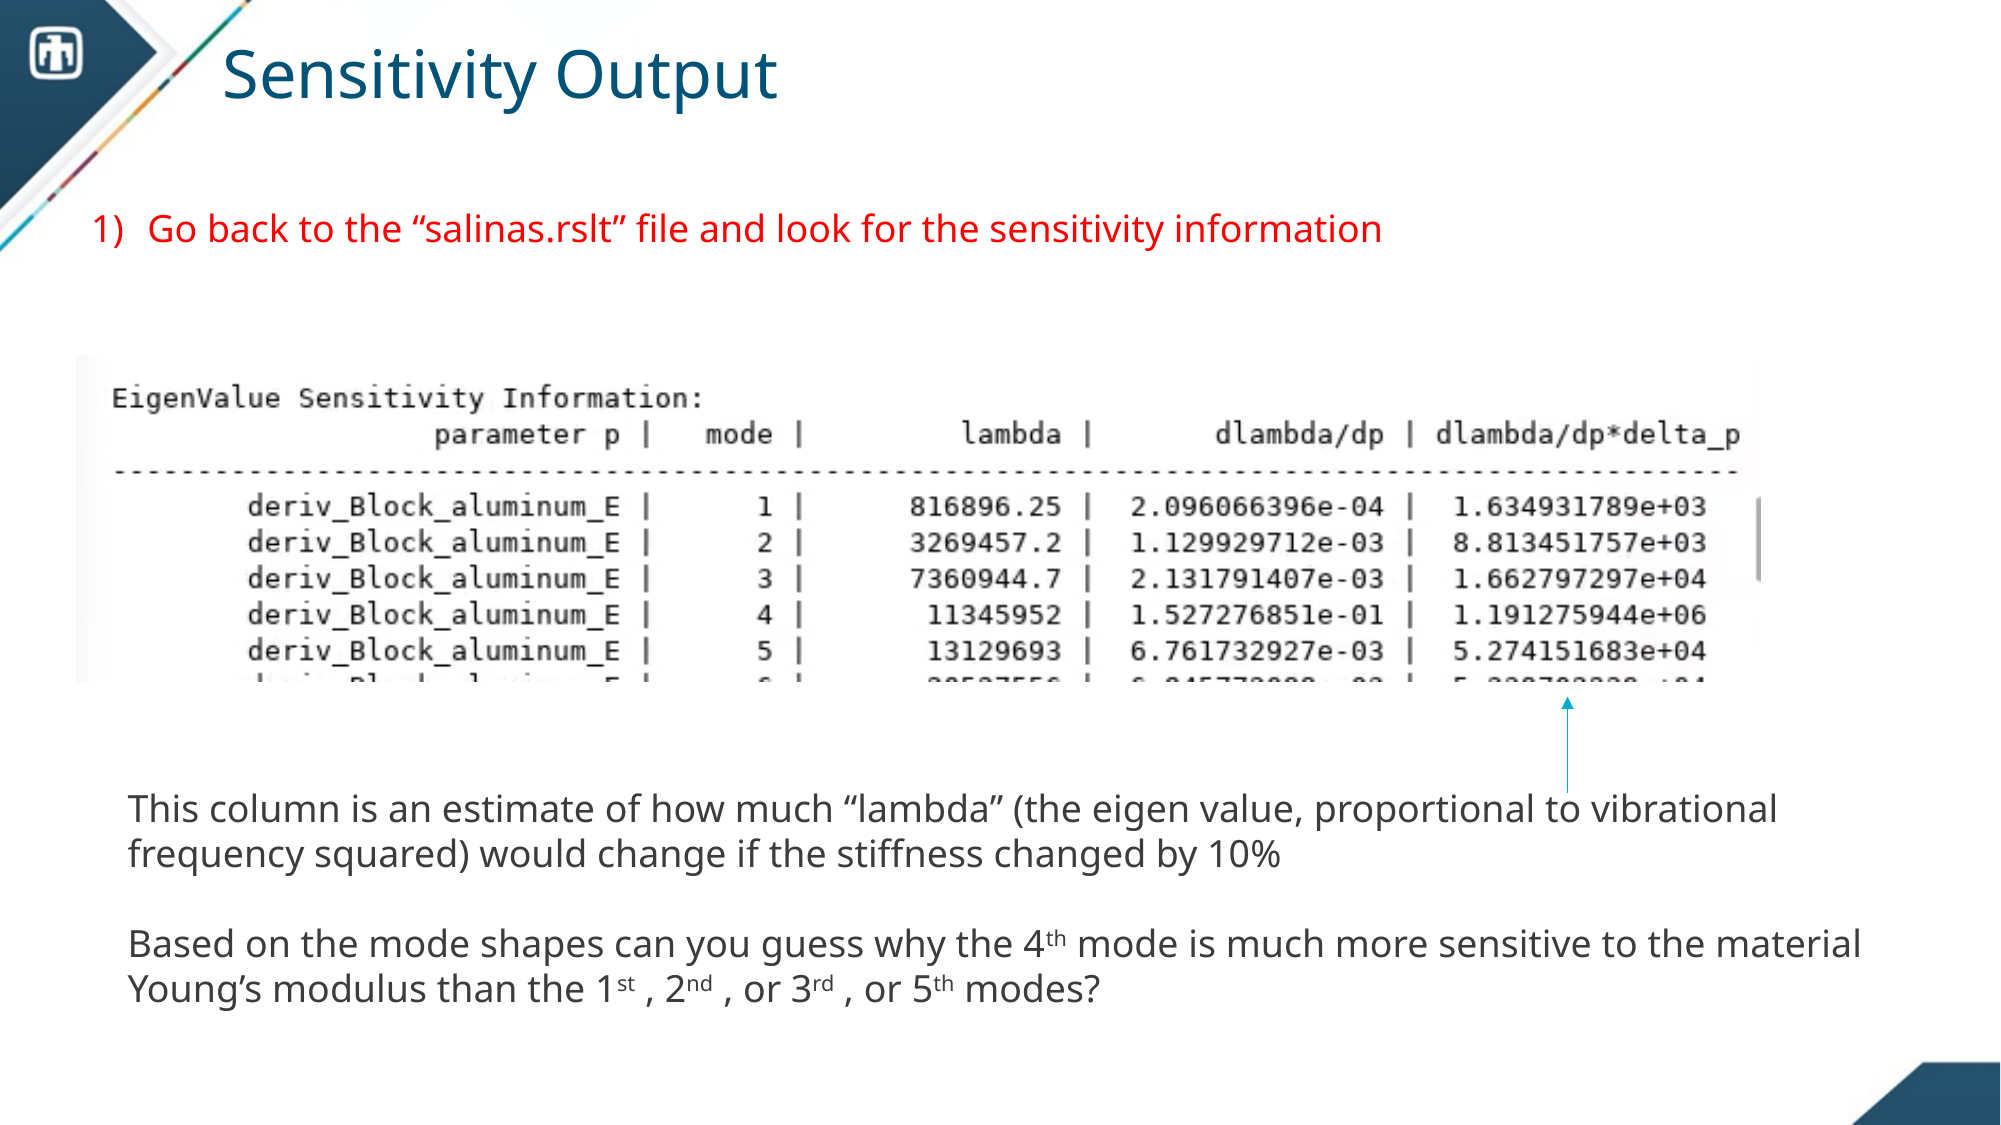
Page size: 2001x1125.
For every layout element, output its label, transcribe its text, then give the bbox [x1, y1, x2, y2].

text_box This column is an estimate of how much “lambda” (the eigen value, proportional to vibrational frequency squared) would change if the stiffness changed by 10% Based on the mode shapes can you guess why the 4th mode is much more sensitive to the material Young’s modulus than the 1st , 2nd , or 3rd , or 5th modes? [112, 777, 263, 928]
title Sensitivity Output [222, 13, 1879, 141]
picture [0, 0, 2001, 1125]
text_box Go back to the “salinas.rslt” file and look for the sensitivity information [76, 197, 244, 300]
